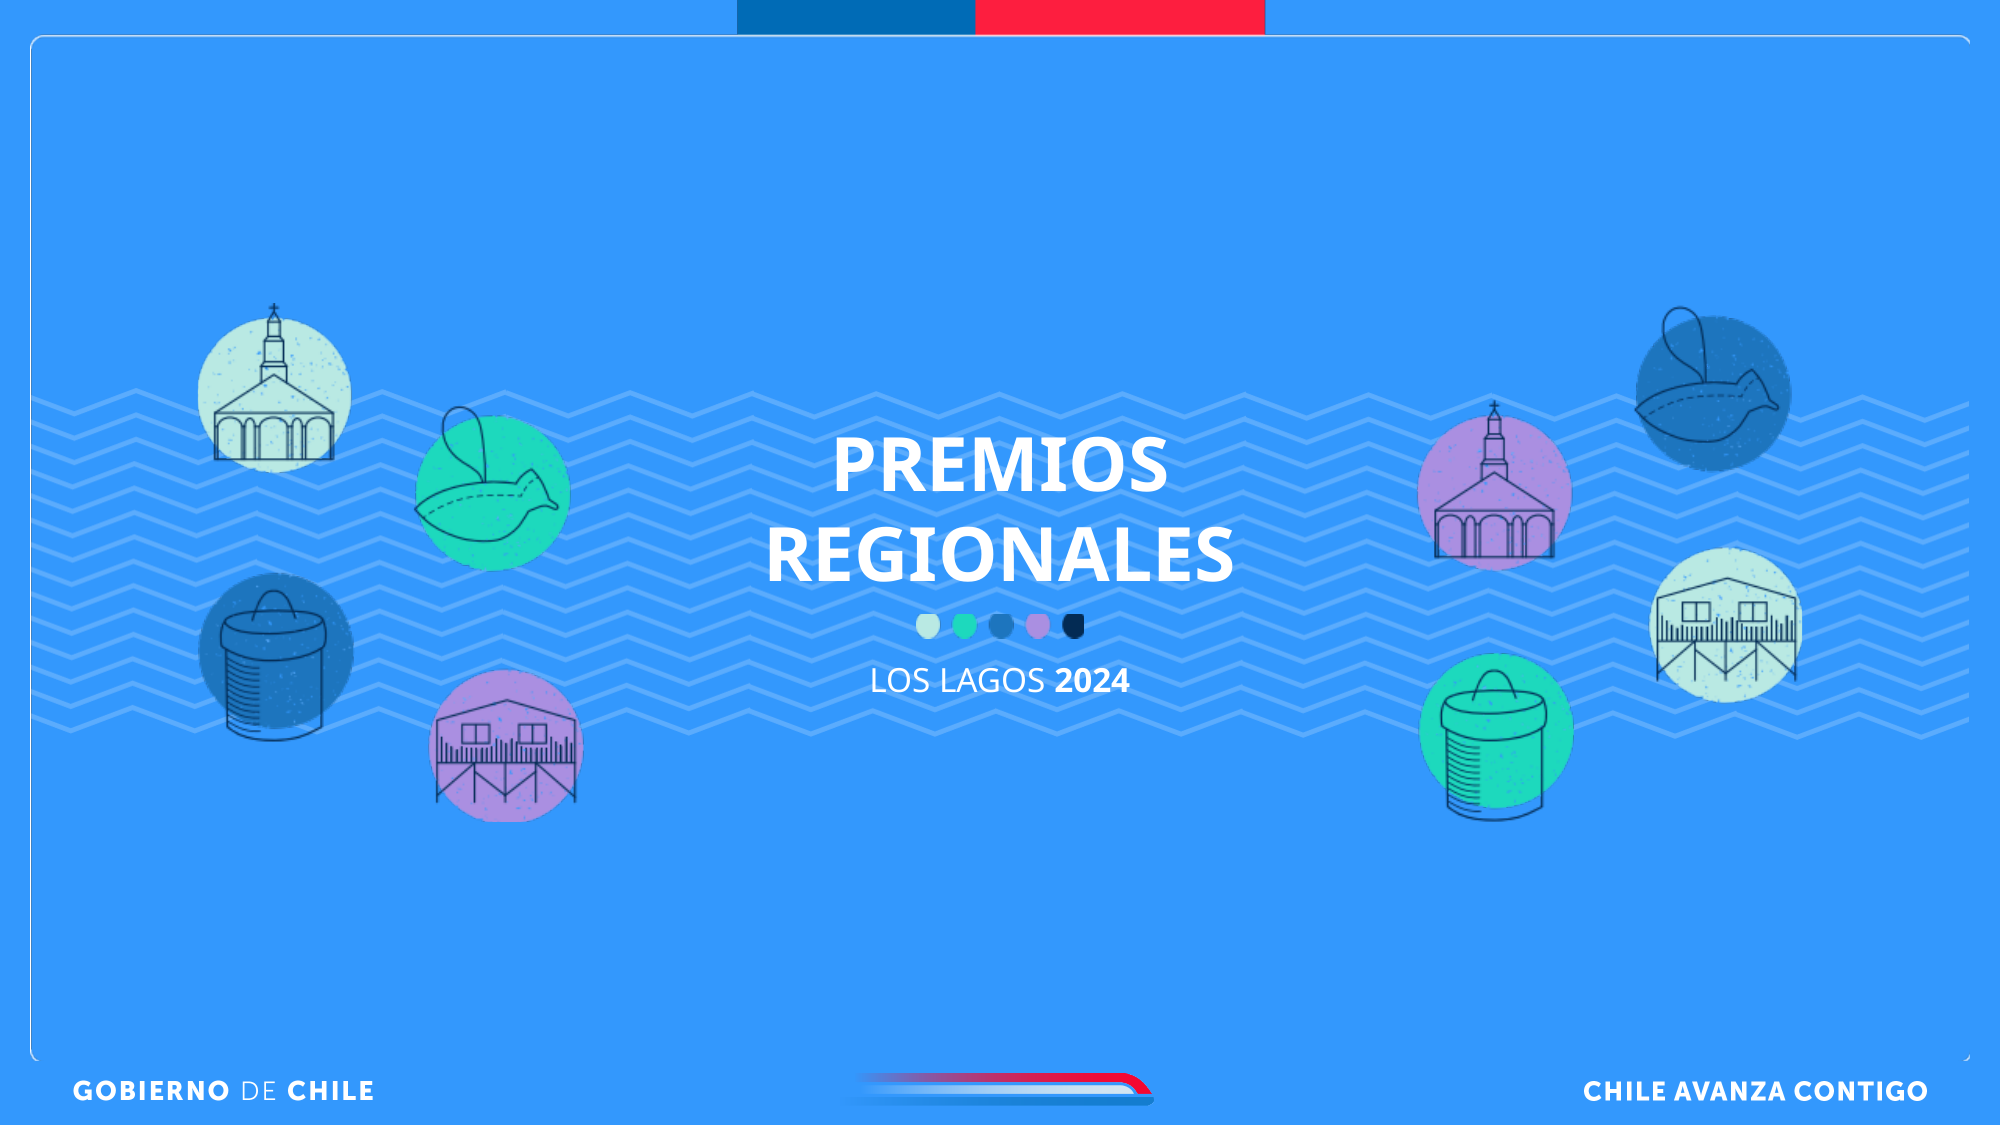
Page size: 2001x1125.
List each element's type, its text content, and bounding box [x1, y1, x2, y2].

picture [218, 451, 228, 459]
text_box LOS LAGOS 2024 [854, 651, 1146, 707]
picture [31, 372, 1969, 753]
picture [69, 1073, 1931, 1112]
text_box PREMIOS REGIONALES [688, 408, 1312, 604]
picture [321, 451, 330, 459]
